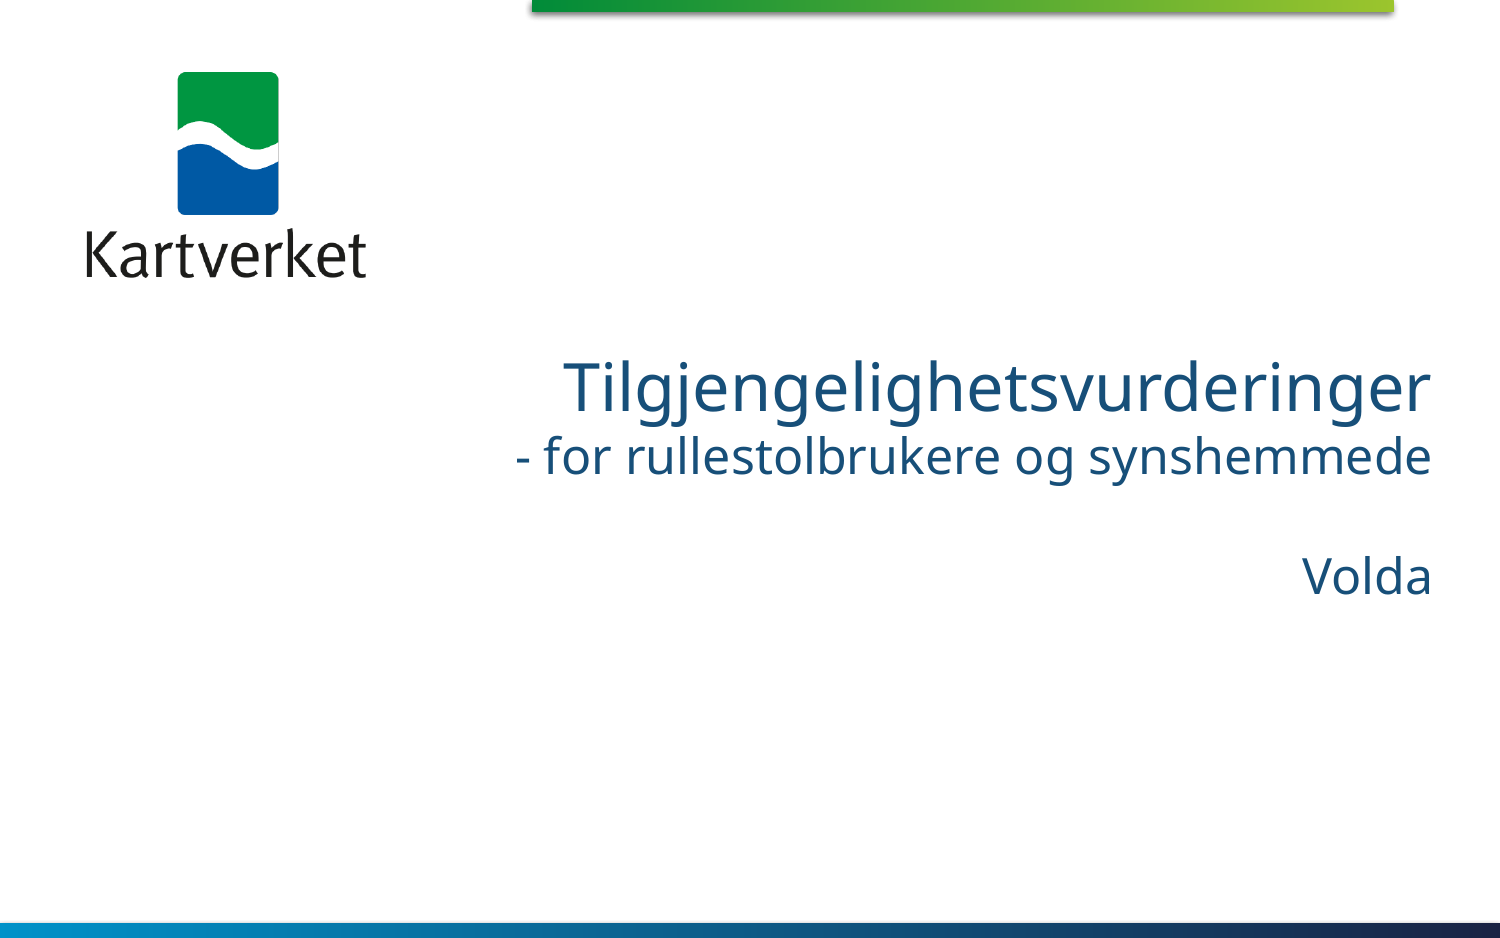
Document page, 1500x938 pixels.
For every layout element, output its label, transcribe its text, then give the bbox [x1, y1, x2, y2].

text_box Tilgjengelighetsvurderinger - for rullestolbrukere og synshemmede Volda [66, 337, 1449, 613]
